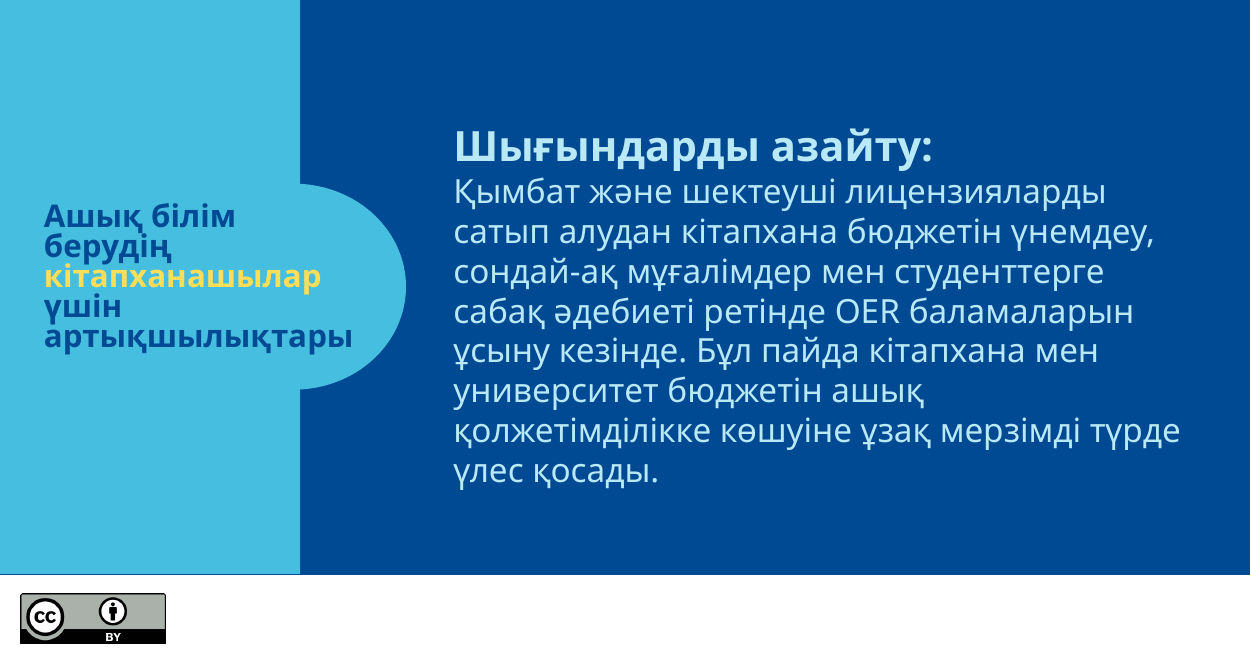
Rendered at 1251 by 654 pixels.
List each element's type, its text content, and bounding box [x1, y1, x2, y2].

text_box [0, 582, 1250, 654]
text_box [0, 0, 301, 574]
text_box [373, 213, 407, 360]
text_box Ашық білім берудің кітапханашылар үшін артықшылықтары [31, 191, 373, 366]
text_box Шығындарды азайту: Қымбат және шектеуші лицензияларды сатып алудан кітапхана бюджетін үнемдеу, сондай-ақ мұғалімдер мен студенттерге сабақ әдебиеті ретінде OER баламаларын ұсыну кезінде. Бұл пайда кітапхана мен университет бюджетін ашық қолжетімділікке көшуіне ұзақ мерзімді түрде үлес қосады. [441, 107, 1204, 502]
picture [20, 592, 166, 645]
text_box [222, 366, 366, 390]
text_box [252, 183, 336, 191]
